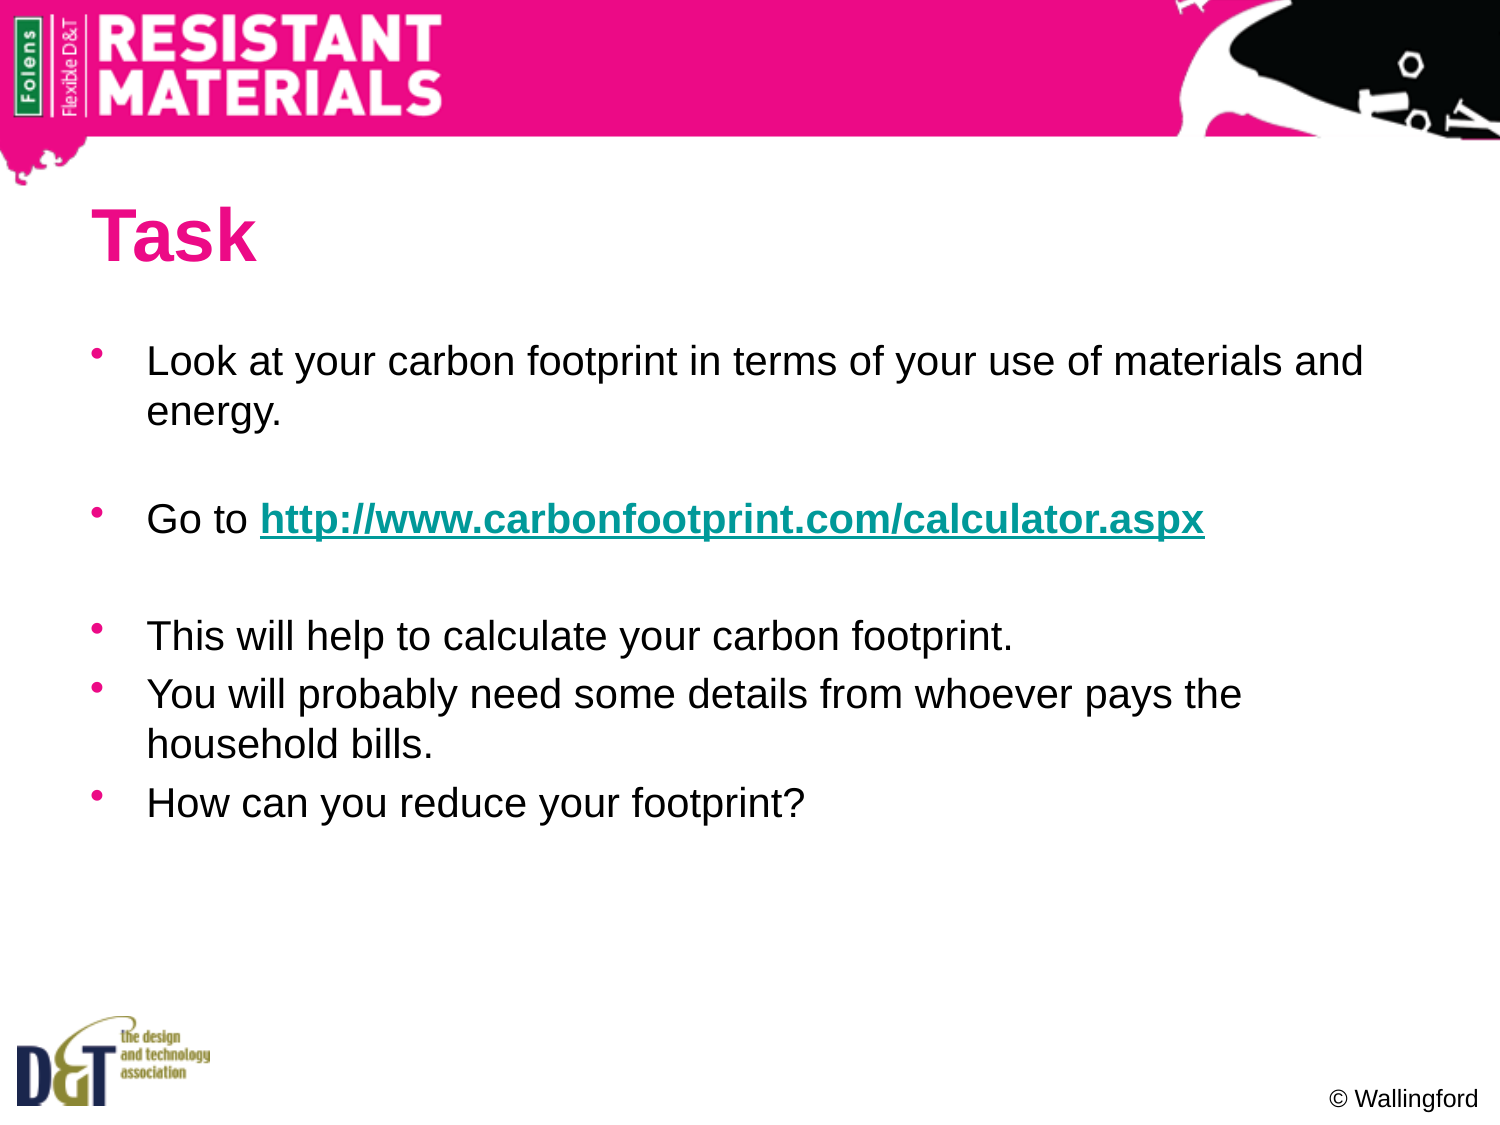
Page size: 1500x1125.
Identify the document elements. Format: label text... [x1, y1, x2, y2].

text_box © Wallingford [1257, 1074, 1495, 1125]
list Look at your carbon footprint in terms of your use of materials and energy. Go to http://www.carbonfootprint.com/calculator.aspx This will help to calculate your carbon footprint. You will probably need some details from whoever pays the household bills. How can you reduce your footprint? [75, 326, 1425, 1005]
title Task [76, 160, 1427, 301]
picture [0, 0, 1500, 1125]
